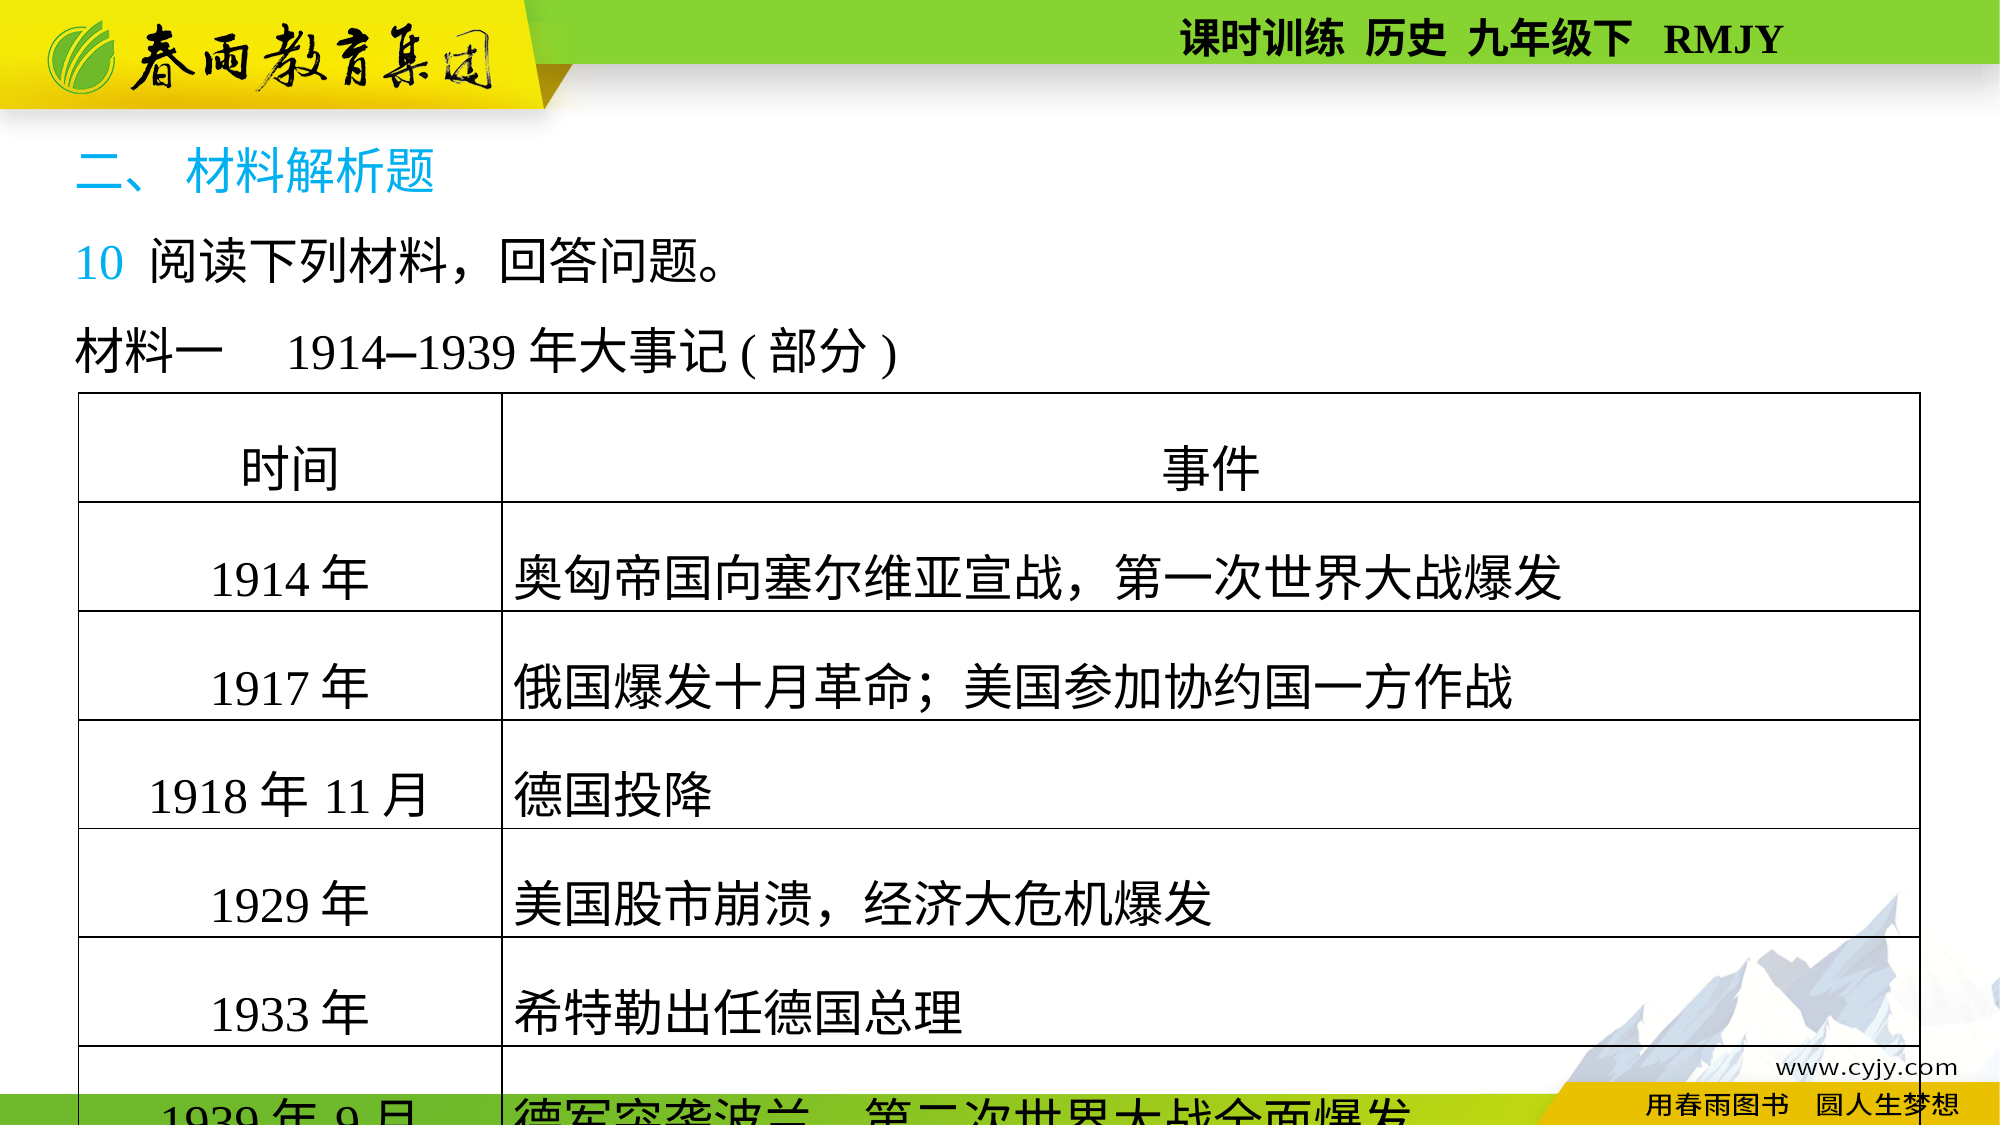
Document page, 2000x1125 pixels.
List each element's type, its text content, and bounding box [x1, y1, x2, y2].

table_cell 1917年 [79, 612, 501, 719]
table_cell 1914年 [79, 503, 501, 610]
table_cell 1918年11月 [79, 721, 501, 828]
table_cell 美国股市崩溃，经济大危机爆发 [503, 829, 1919, 936]
table_cell 希特勒出任德国总理 [503, 938, 1919, 1045]
table_cell 1939年9月 [79, 1047, 501, 1125]
table_header 时间 [79, 394, 501, 501]
table_cell 1933年 [79, 938, 501, 1045]
list 二、 材料解析题 10 阅读下列材料，回答问题。 材料一 1914—1939年大事记(部分) [59, 101, 1944, 379]
table_cell 德军突袭波兰，第二次世界大战全面爆发 [503, 1047, 1919, 1125]
table_cell 俄国爆发十月革命；美国参加协约国一方作战 [503, 612, 1919, 719]
table_cell 奥匈帝国向塞尔维亚宣战，第一次世界大战爆发 [503, 503, 1919, 610]
picture [0, 0, 2000, 1125]
table_header 事件 [503, 394, 1919, 501]
table_cell 德国投降 [503, 721, 1919, 828]
table_cell 1929年 [79, 829, 501, 936]
